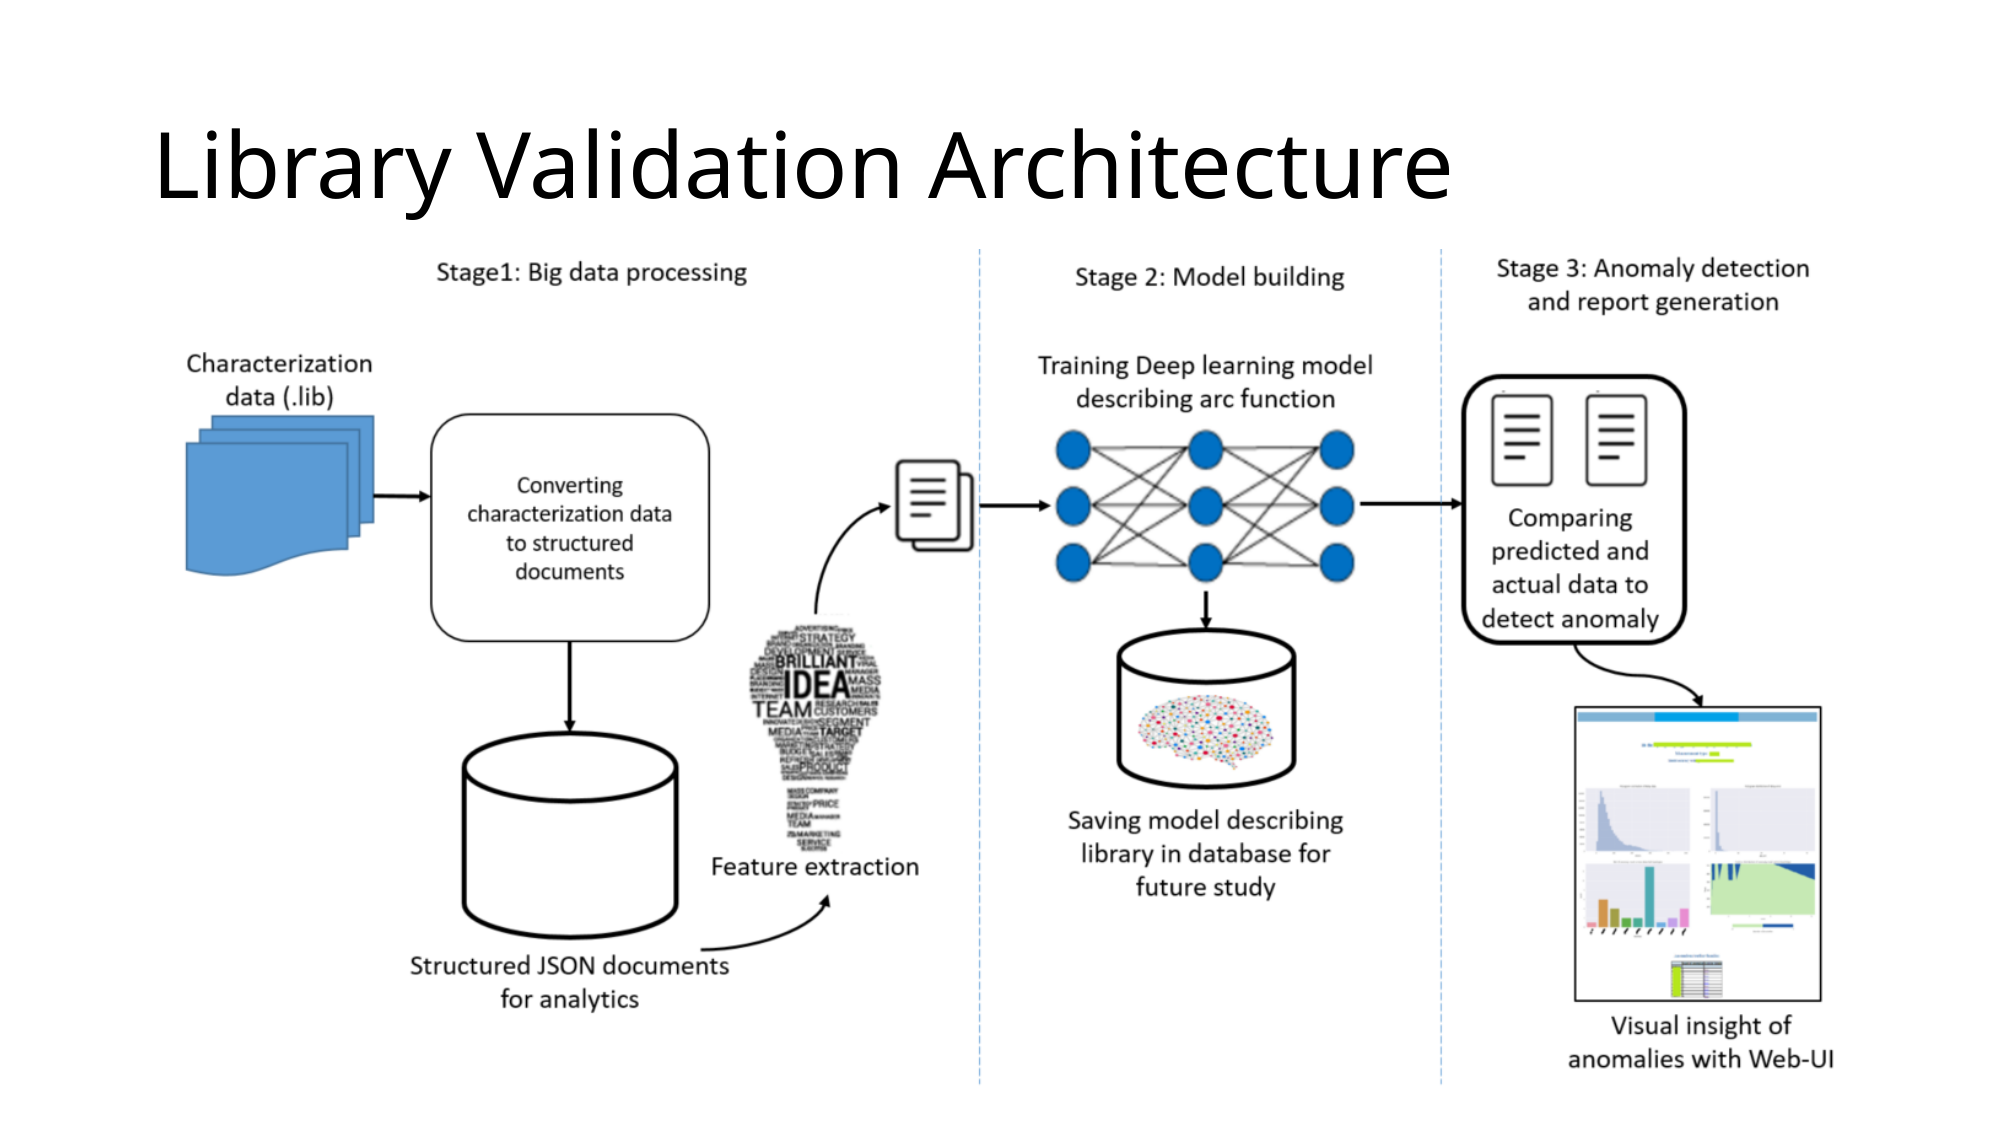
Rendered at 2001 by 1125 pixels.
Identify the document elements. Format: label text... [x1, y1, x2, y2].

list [1441, 249, 1863, 1093]
picture [170, 249, 1441, 1096]
title Library Validation Architecture [137, 59, 1863, 278]
